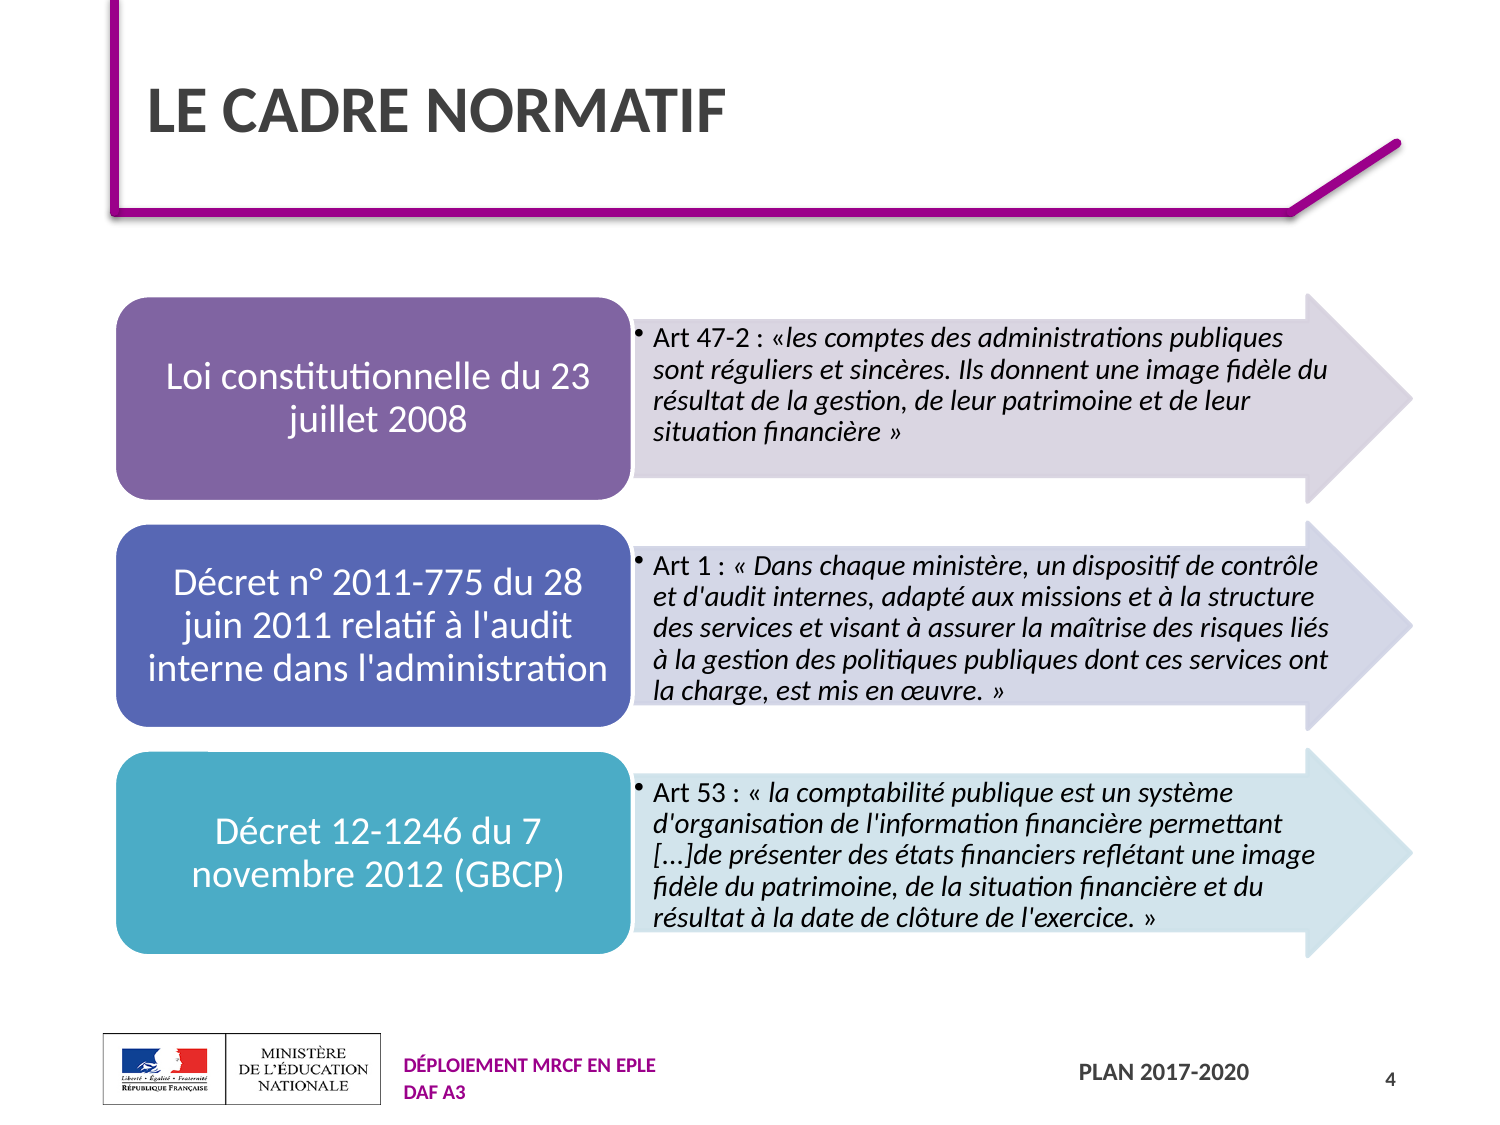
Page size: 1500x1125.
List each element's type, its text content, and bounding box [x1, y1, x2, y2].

picture [102, 1033, 381, 1105]
slide_number 4 [1336, 1048, 1411, 1109]
title Le cadre normatif [132, 0, 1425, 212]
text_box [113, 295, 1412, 957]
